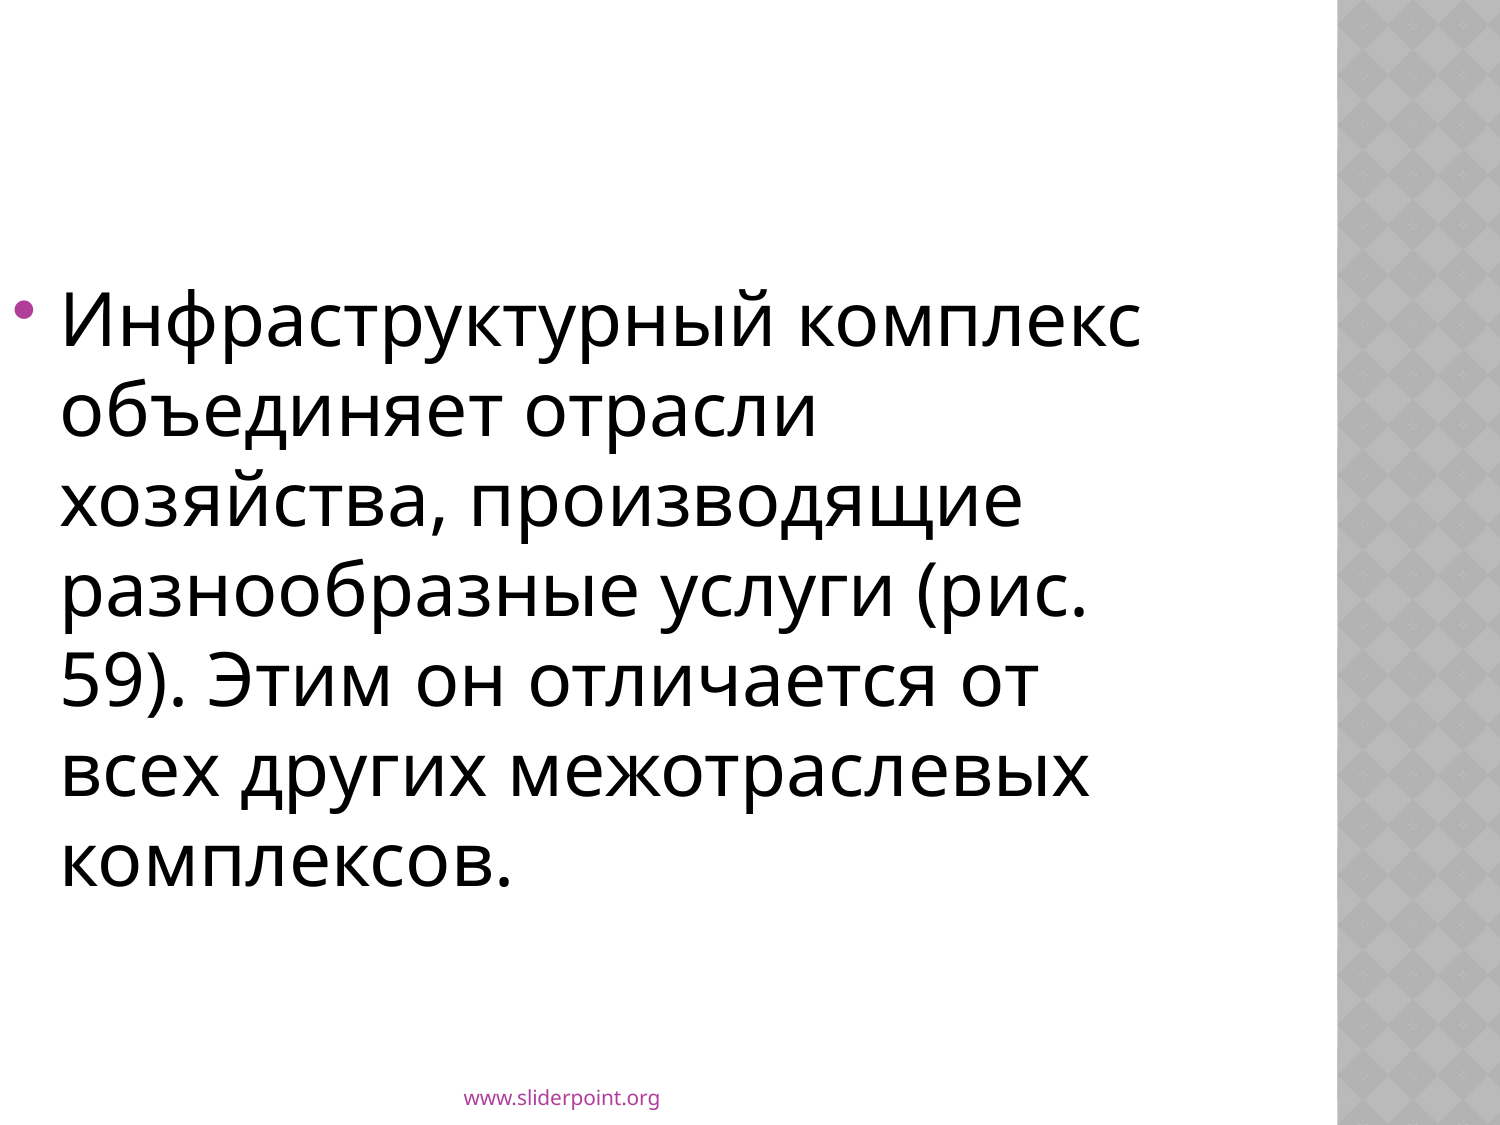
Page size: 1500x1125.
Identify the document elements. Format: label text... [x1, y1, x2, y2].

footer www.sliderpoint.org [75, 1075, 675, 1114]
list Инфраструктурный комплекс объединяет отрасли хозяйства, производящие разнообразные услуги (рис. 59). Этим он отличается от всех других межотраслевых комплексов. [0, 264, 1188, 1060]
